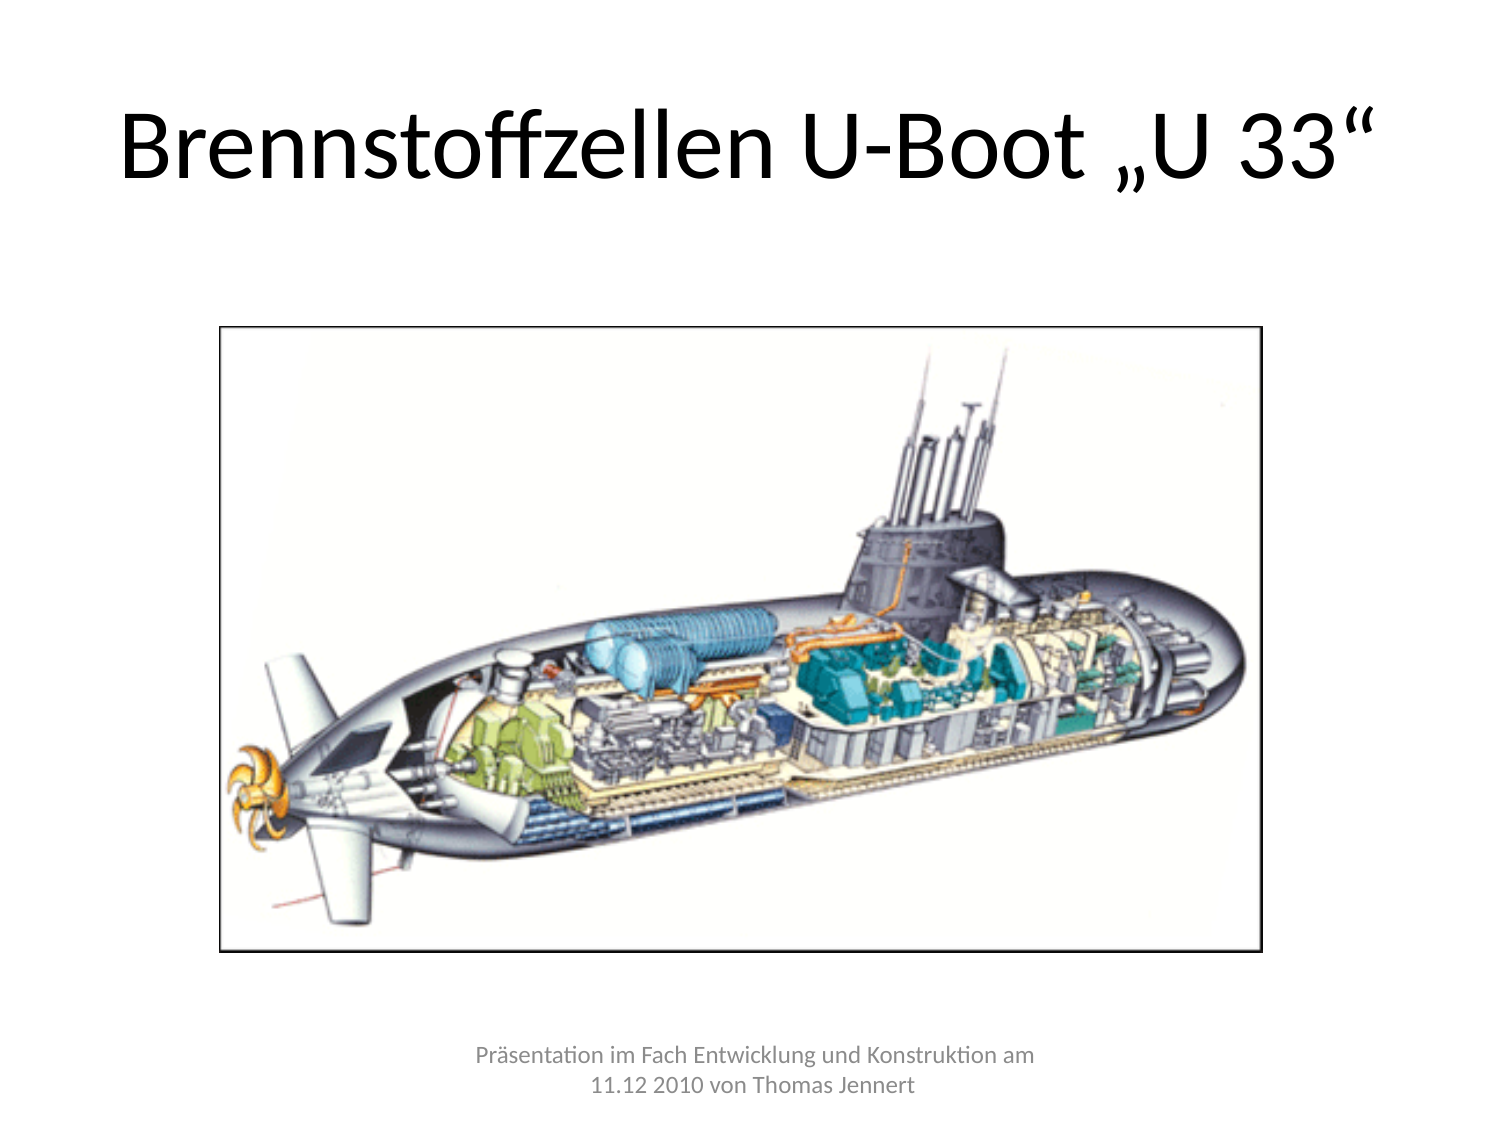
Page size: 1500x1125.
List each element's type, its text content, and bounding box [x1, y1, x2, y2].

footer Präsentation im Fach Entwicklung und Konstruktion am 11.12 2010 von Thomas Jennert [442, 1035, 1069, 1103]
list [218, 326, 1263, 953]
title Brennstoffzellen U-Boot „U 33“ [75, 45, 1425, 233]
